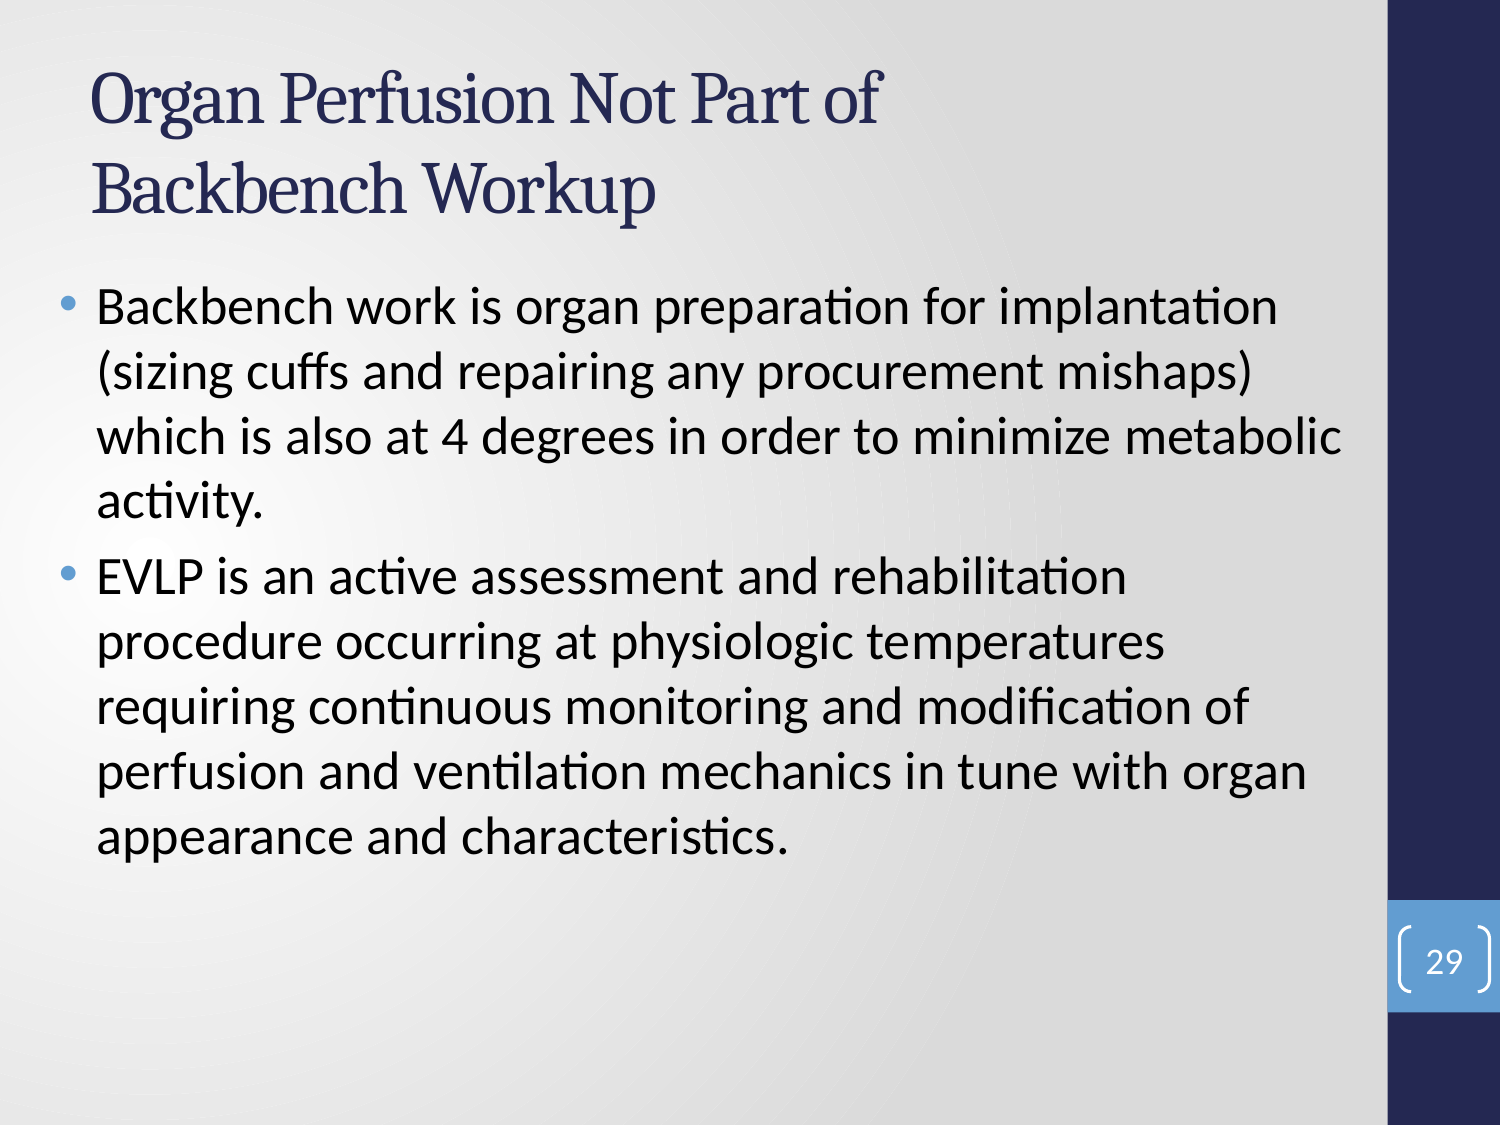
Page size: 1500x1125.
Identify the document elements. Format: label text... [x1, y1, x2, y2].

title Organ Perfusion Not Part of Backbench Workup [75, 45, 1325, 233]
list Backbench work is organ preparation for implantation (sizing cuffs and repairing any procurement mishaps) which is also at 4 degrees in order to minimize metabolic activity. EVLP is an active assessment and rehabilitation procedure occurring at physiologic temperatures requiring continuous monitoring and modification of perfusion and ventilation mechanics in tune with organ appearance and characteristics. [24, 262, 1363, 1088]
slide_number 29 [1397, 925, 1492, 994]
